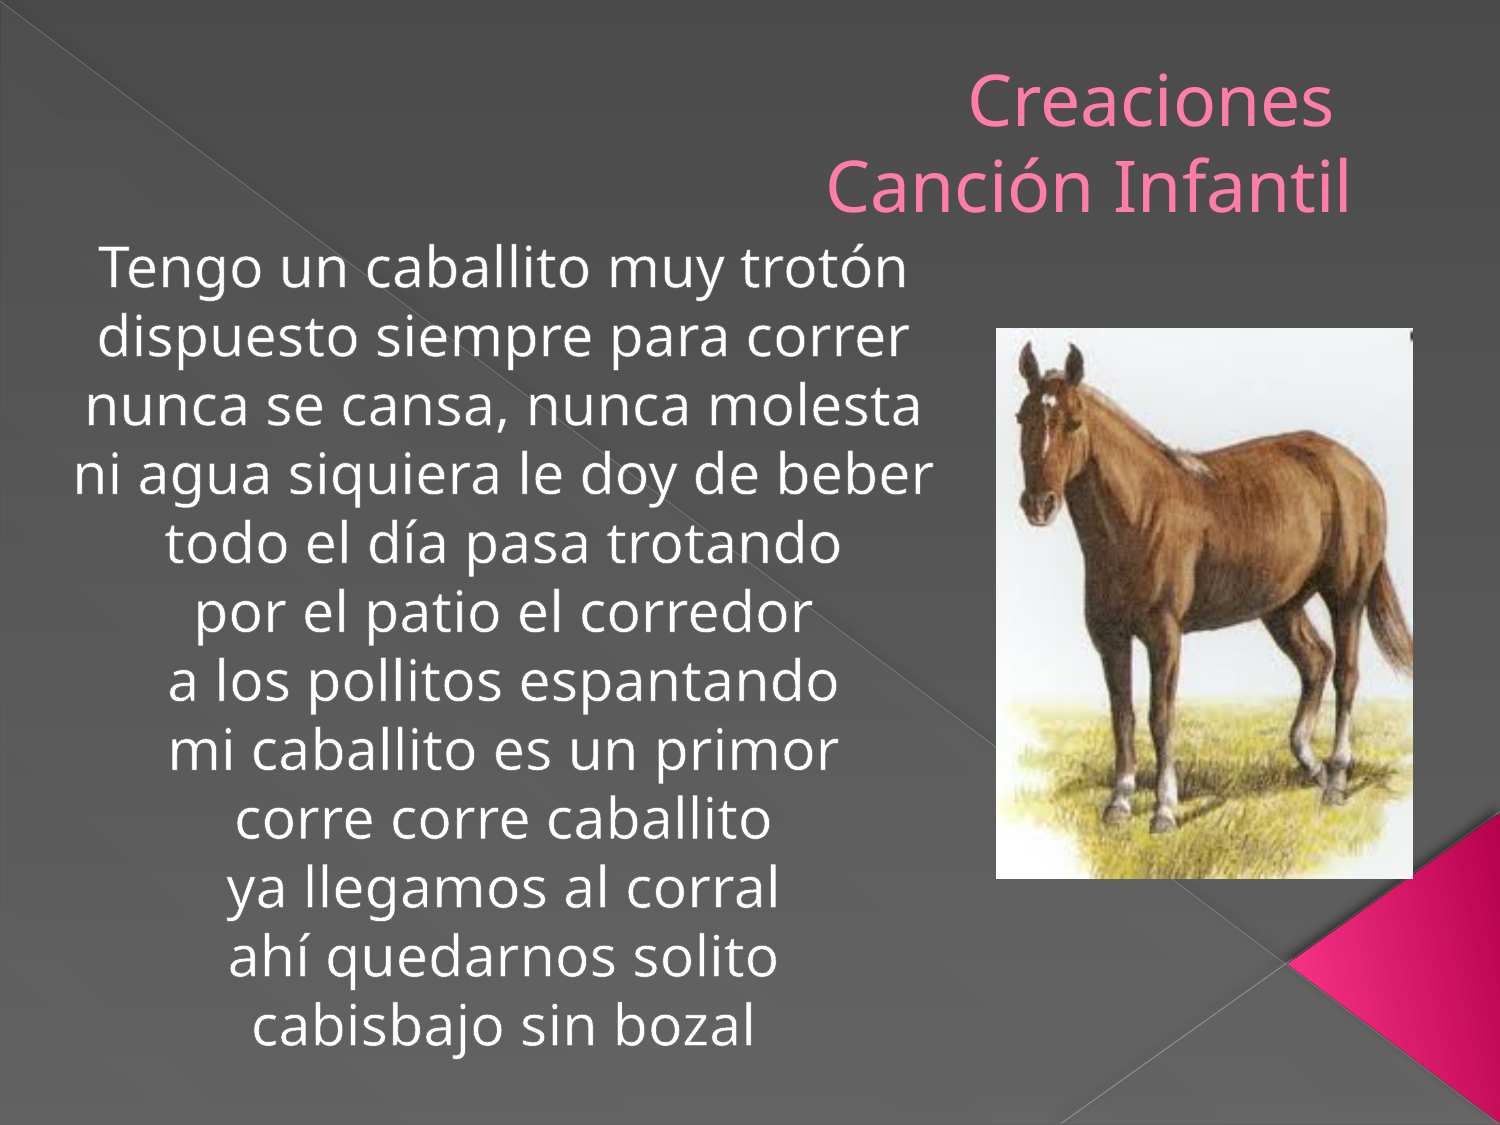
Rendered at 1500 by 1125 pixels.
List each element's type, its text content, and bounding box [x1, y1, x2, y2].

subtitle Tengo un caballito muy trotón dispuesto siempre para correr nunca se cansa, nunca molesta ni agua siquiera le doy de beber todo el día pasa trotando por el patio el corredor a los pollitos espantando mi caballito es un primor corre corre caballito ya llegamos al corral ahí quedarnos solito cabisbajo sin bozal [0, 222, 1032, 1067]
picture [995, 327, 1413, 880]
title Creaciones Canción Infantil [93, 46, 1369, 235]
